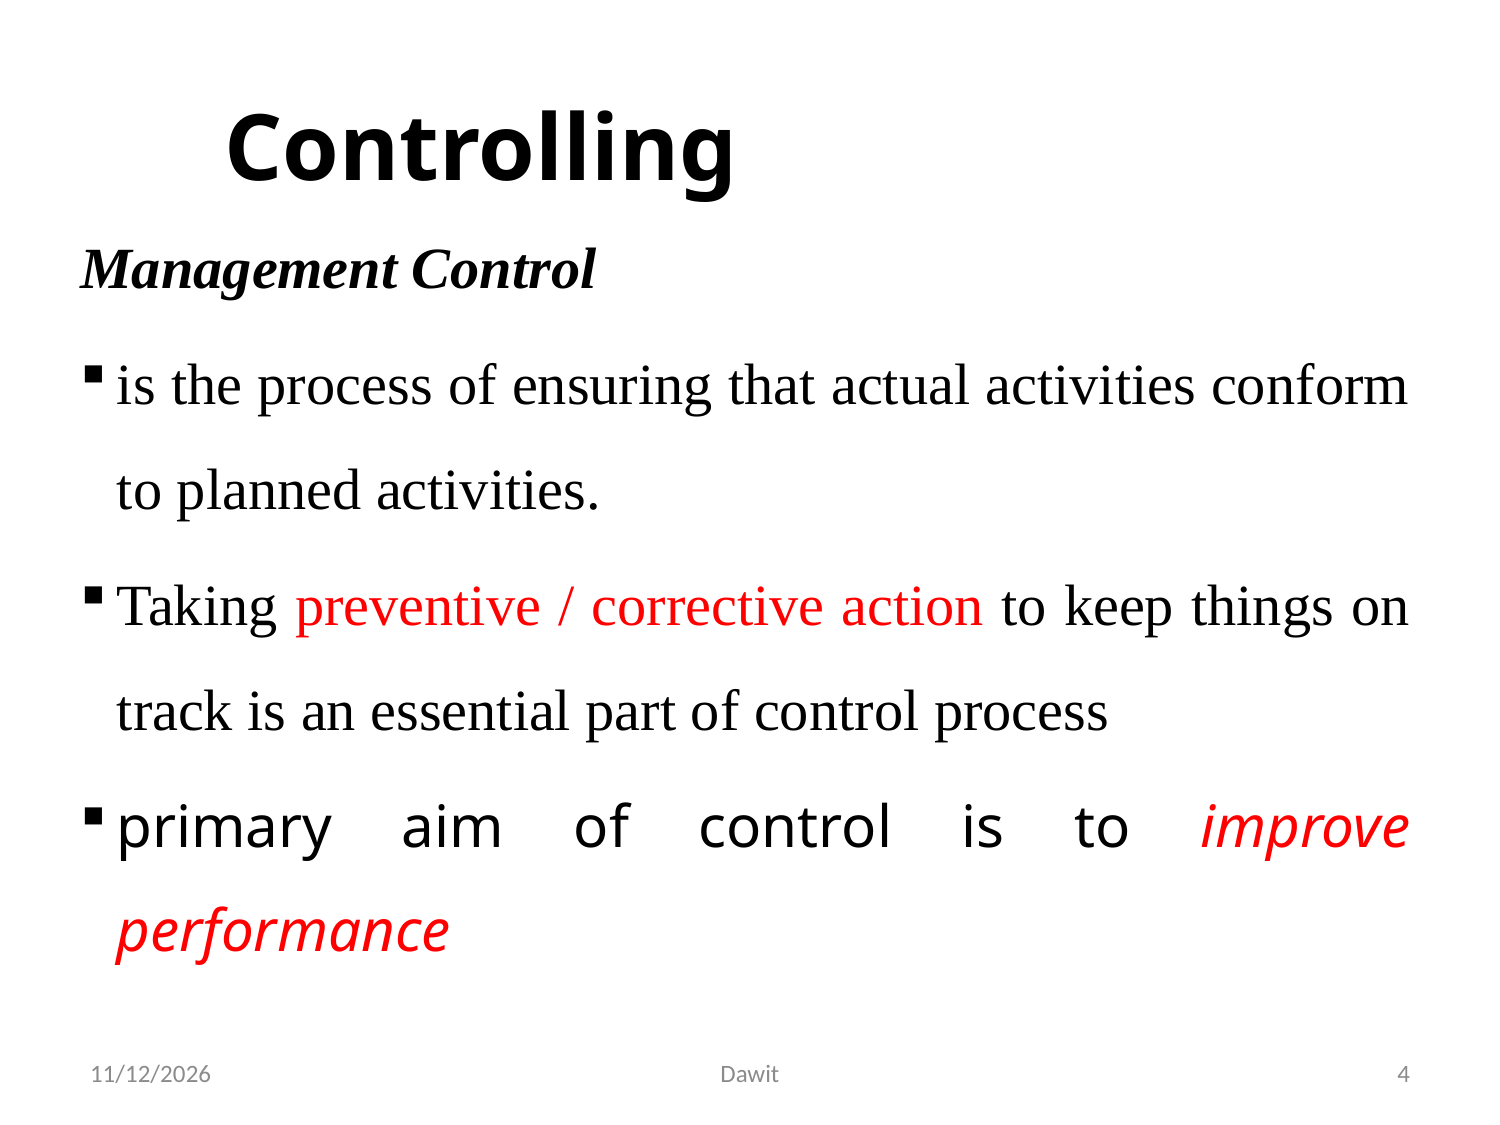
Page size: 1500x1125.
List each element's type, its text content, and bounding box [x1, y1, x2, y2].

list Management Control is the process of ensuring that actual activities conform to planned activities. Taking preventive / corrective action to keep things on track is an essential part of control process primary aim of control is to improve performance [64, 222, 1425, 1031]
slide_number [75, 1042, 425, 1103]
title Controlling [50, 87, 913, 200]
footer Dawit [512, 1042, 988, 1103]
slide_number 4 [1074, 1042, 1425, 1103]
